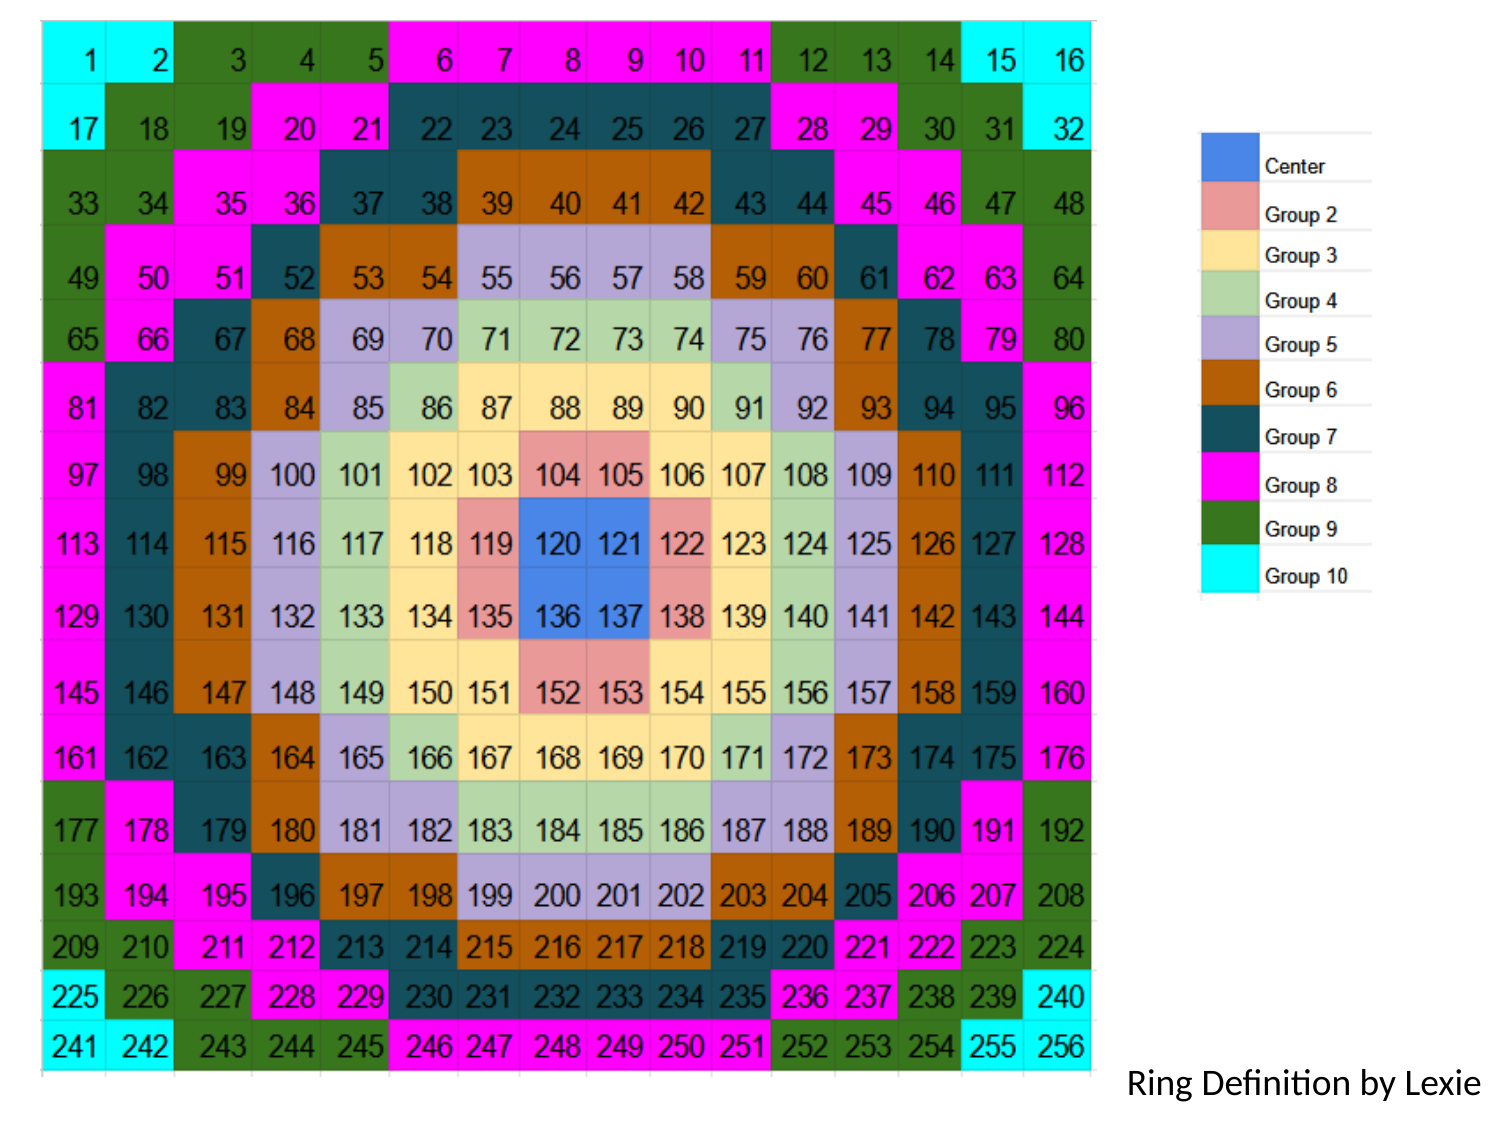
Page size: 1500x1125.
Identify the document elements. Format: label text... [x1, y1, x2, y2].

picture [40, 20, 1097, 1077]
picture [1197, 130, 1372, 601]
text_box Ring Definition by Lexie [1112, 1050, 1497, 1111]
